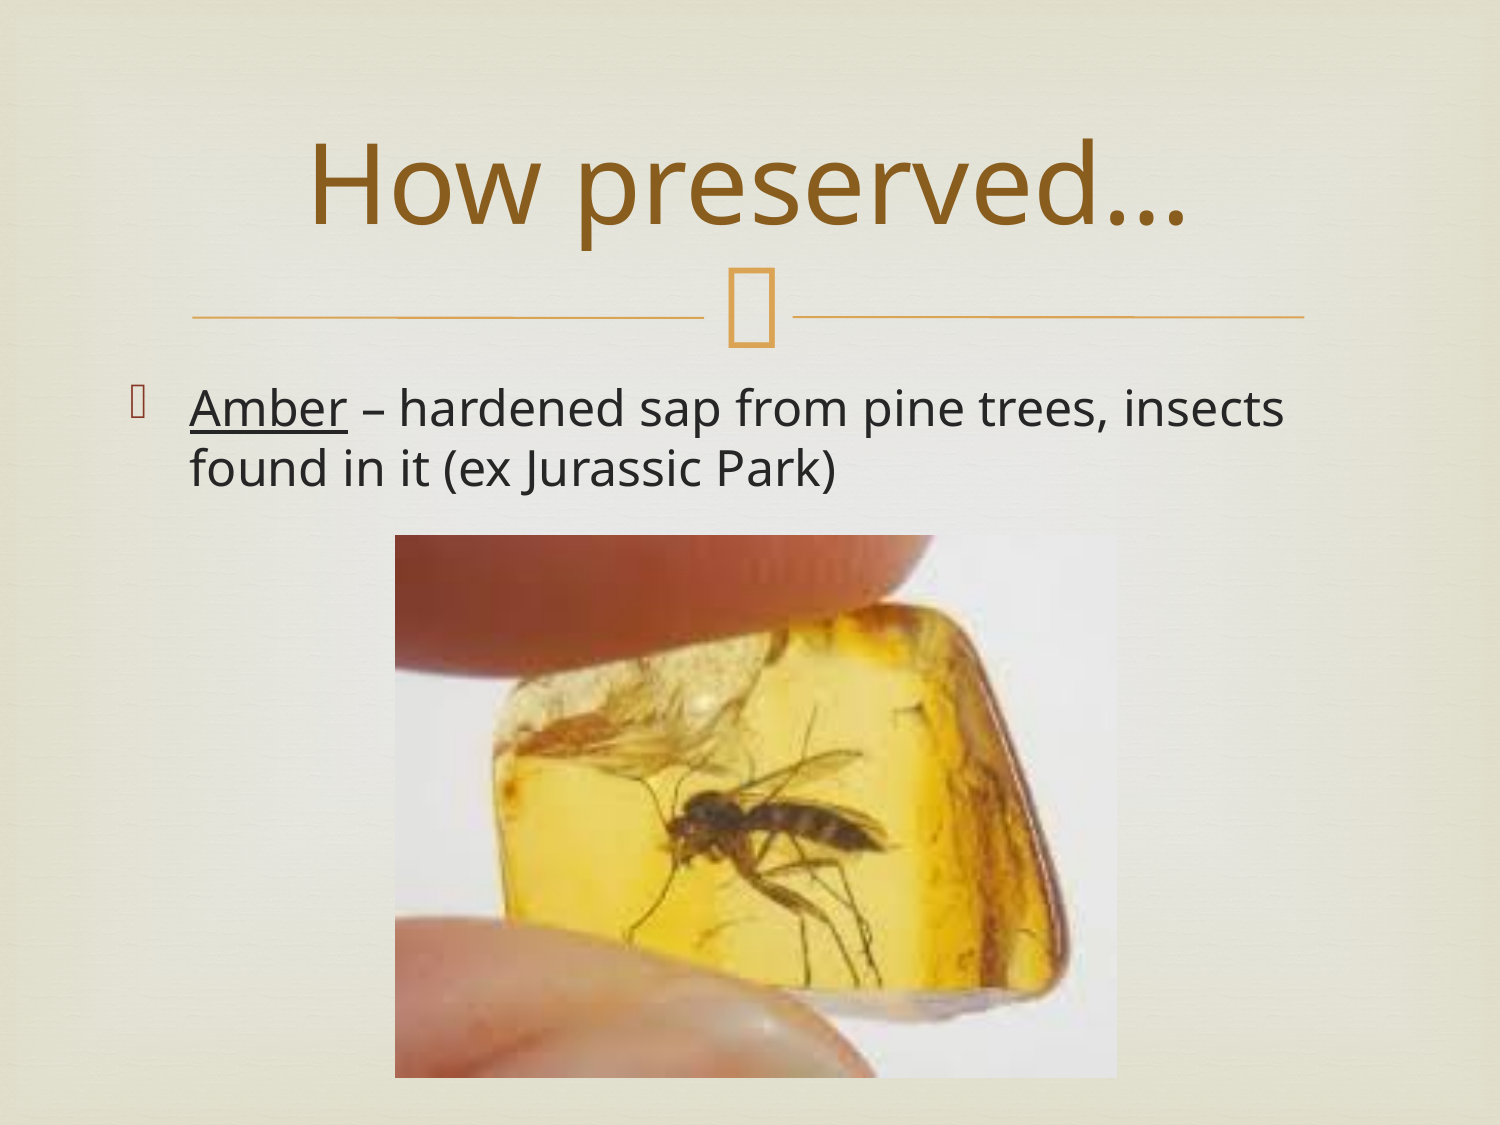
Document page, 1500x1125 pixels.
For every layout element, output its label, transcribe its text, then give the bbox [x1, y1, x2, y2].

title How preserved… [112, 93, 1386, 267]
picture [395, 534, 1117, 1078]
list Amber – hardened sap from pine trees, insects found in it (ex Jurassic Park) [114, 368, 1386, 1005]
